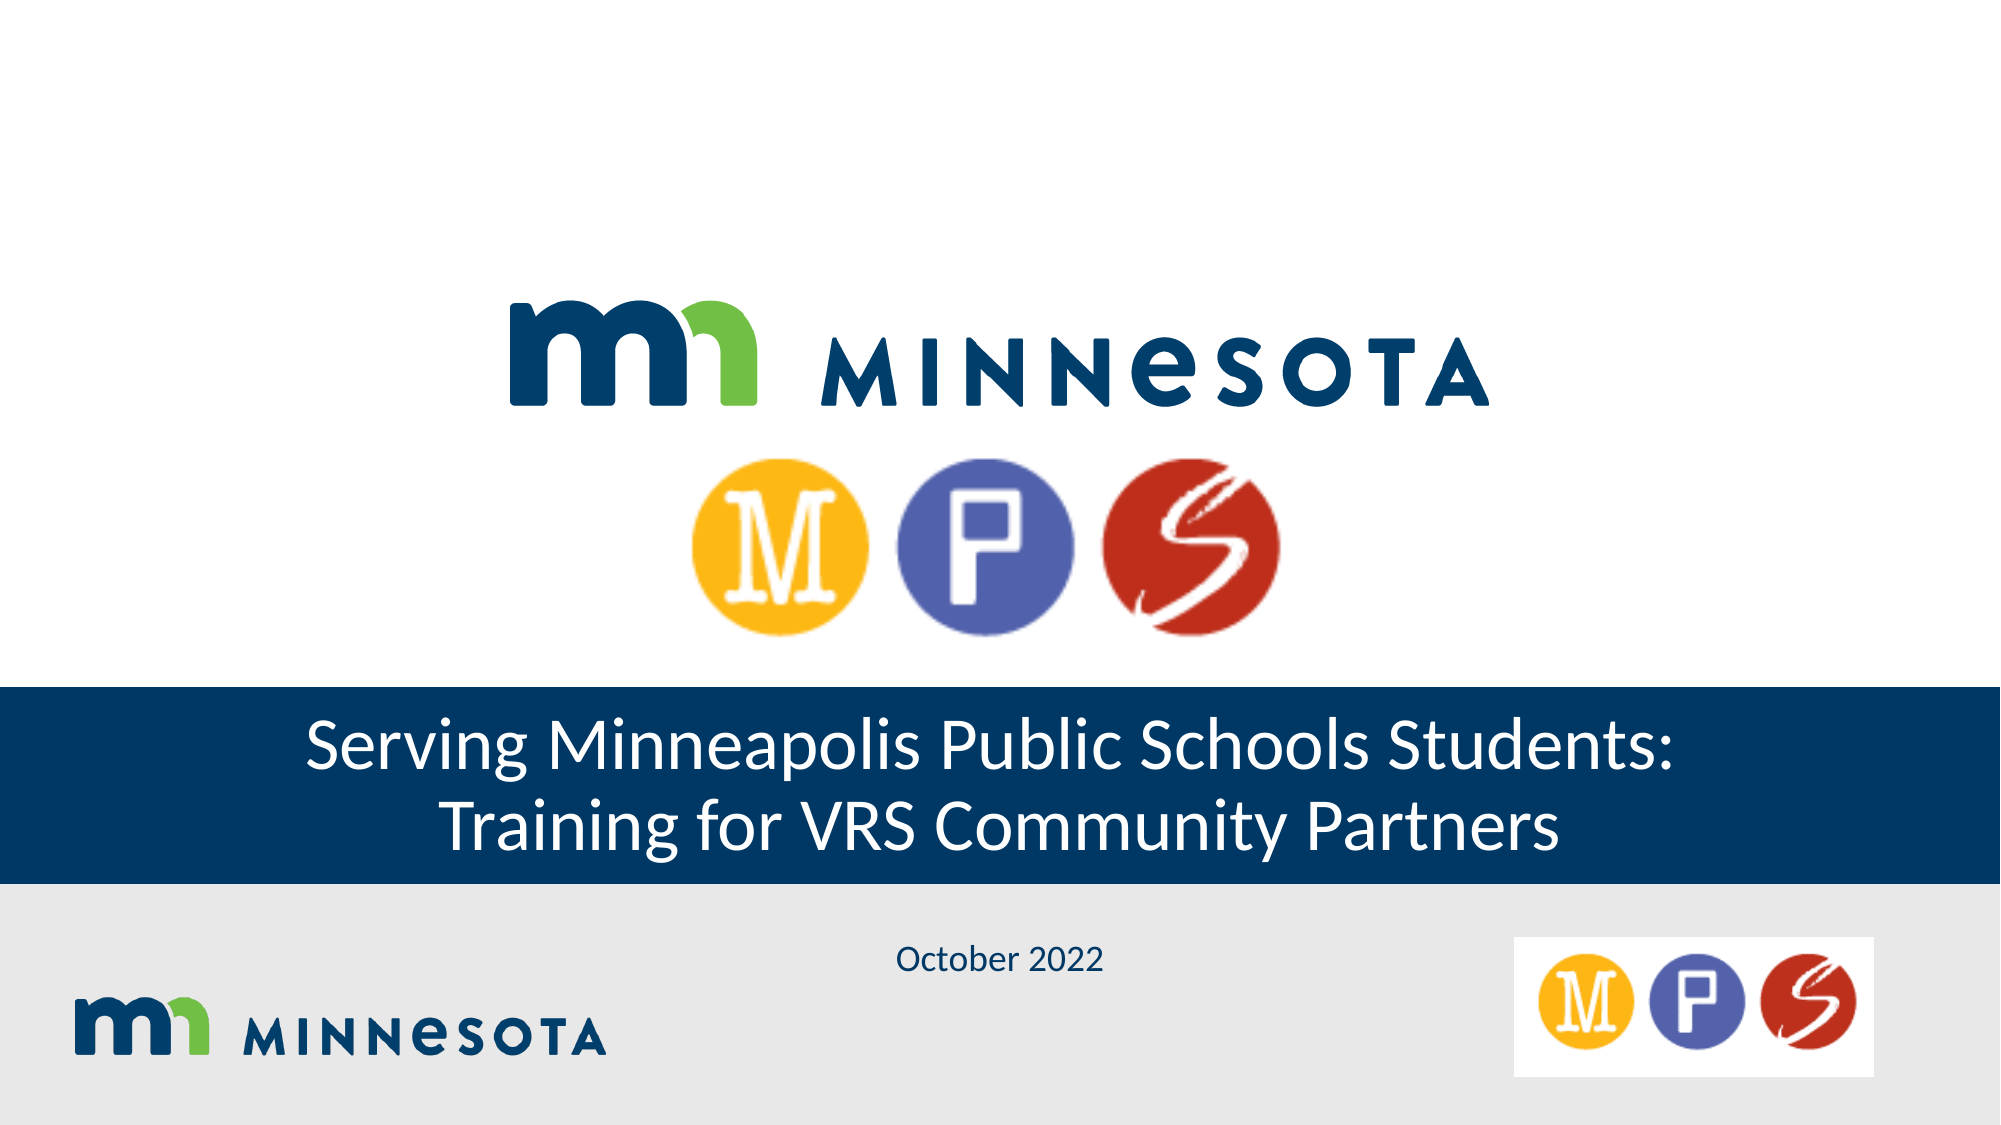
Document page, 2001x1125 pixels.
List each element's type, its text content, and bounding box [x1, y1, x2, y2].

list October 2022 [459, 925, 1541, 1075]
picture [510, 190, 1489, 688]
picture [1514, 937, 1874, 1078]
title Serving Minneapolis Public Schools Students: Training for VRS Community Partners [0, 687, 2000, 884]
picture [74, 937, 606, 1115]
